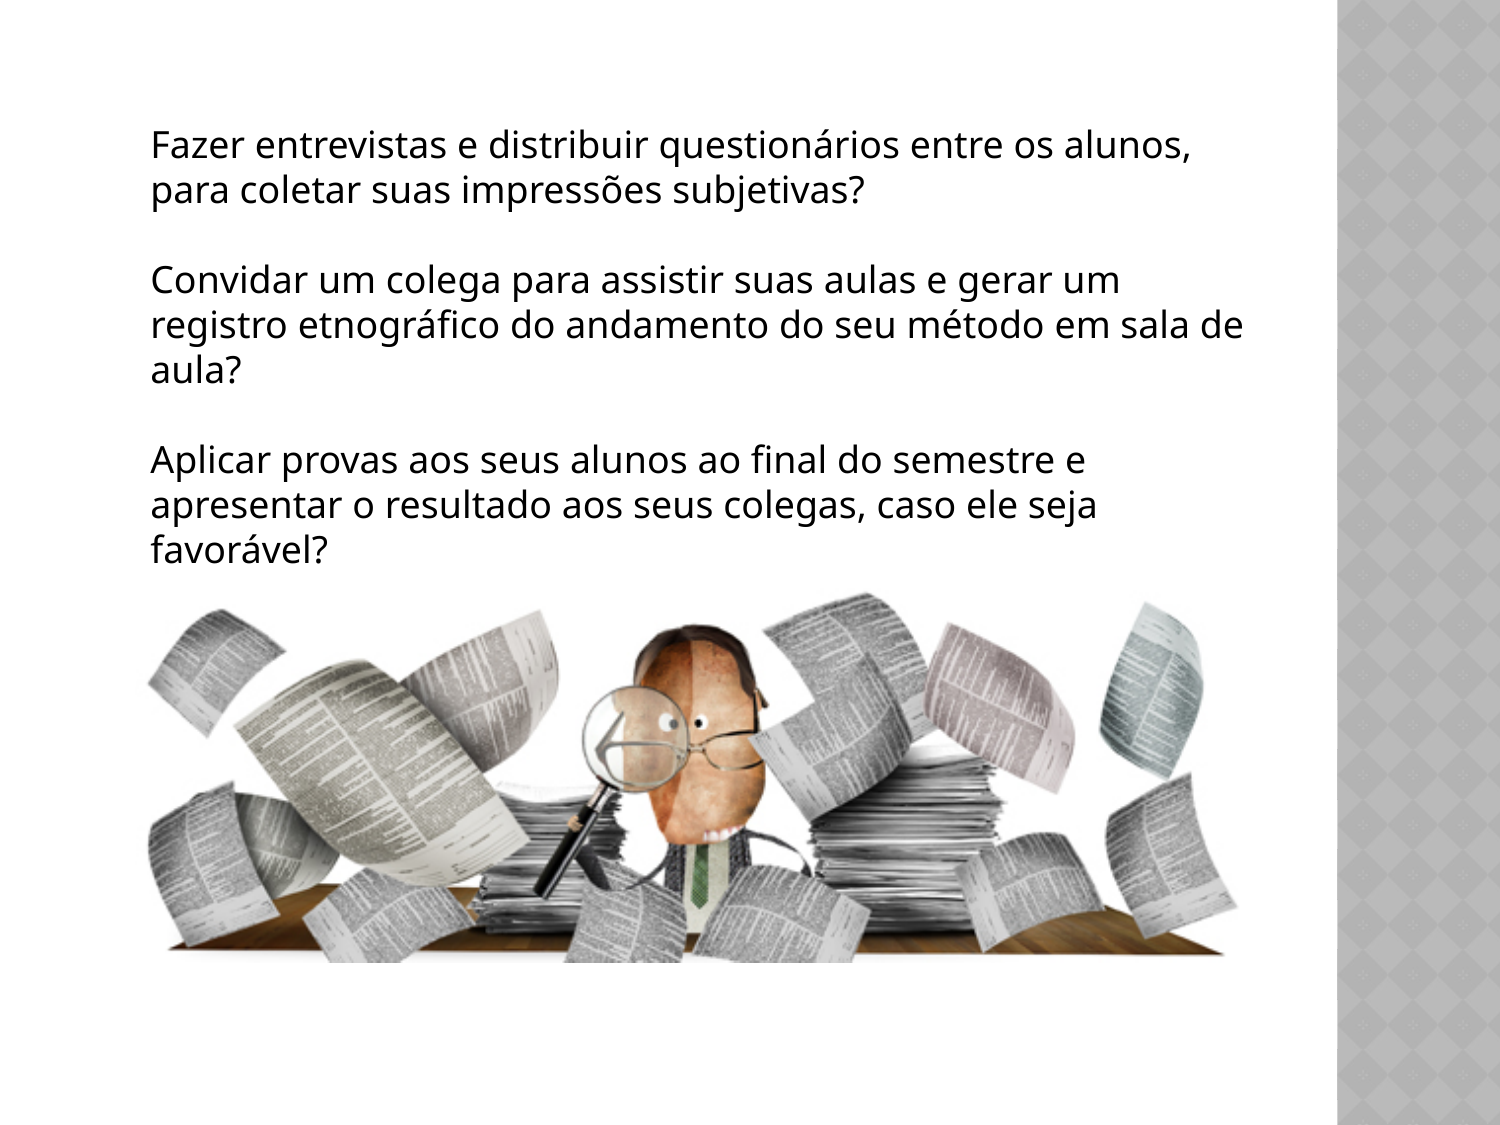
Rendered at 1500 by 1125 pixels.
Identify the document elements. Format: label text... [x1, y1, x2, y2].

text_box Fazer entrevistas e distribuir questionários entre os alunos, para coletar suas impressões subjetivas? Convidar um colega para assistir suas aulas e gerar um registro etnográfico do andamento do seu método em sala de aula? Aplicar provas aos seus alunos ao final do semestre e apresentar o resultado aos seus colegas, caso ele seja favorável? [135, 113, 1270, 669]
picture [135, 573, 1253, 963]
